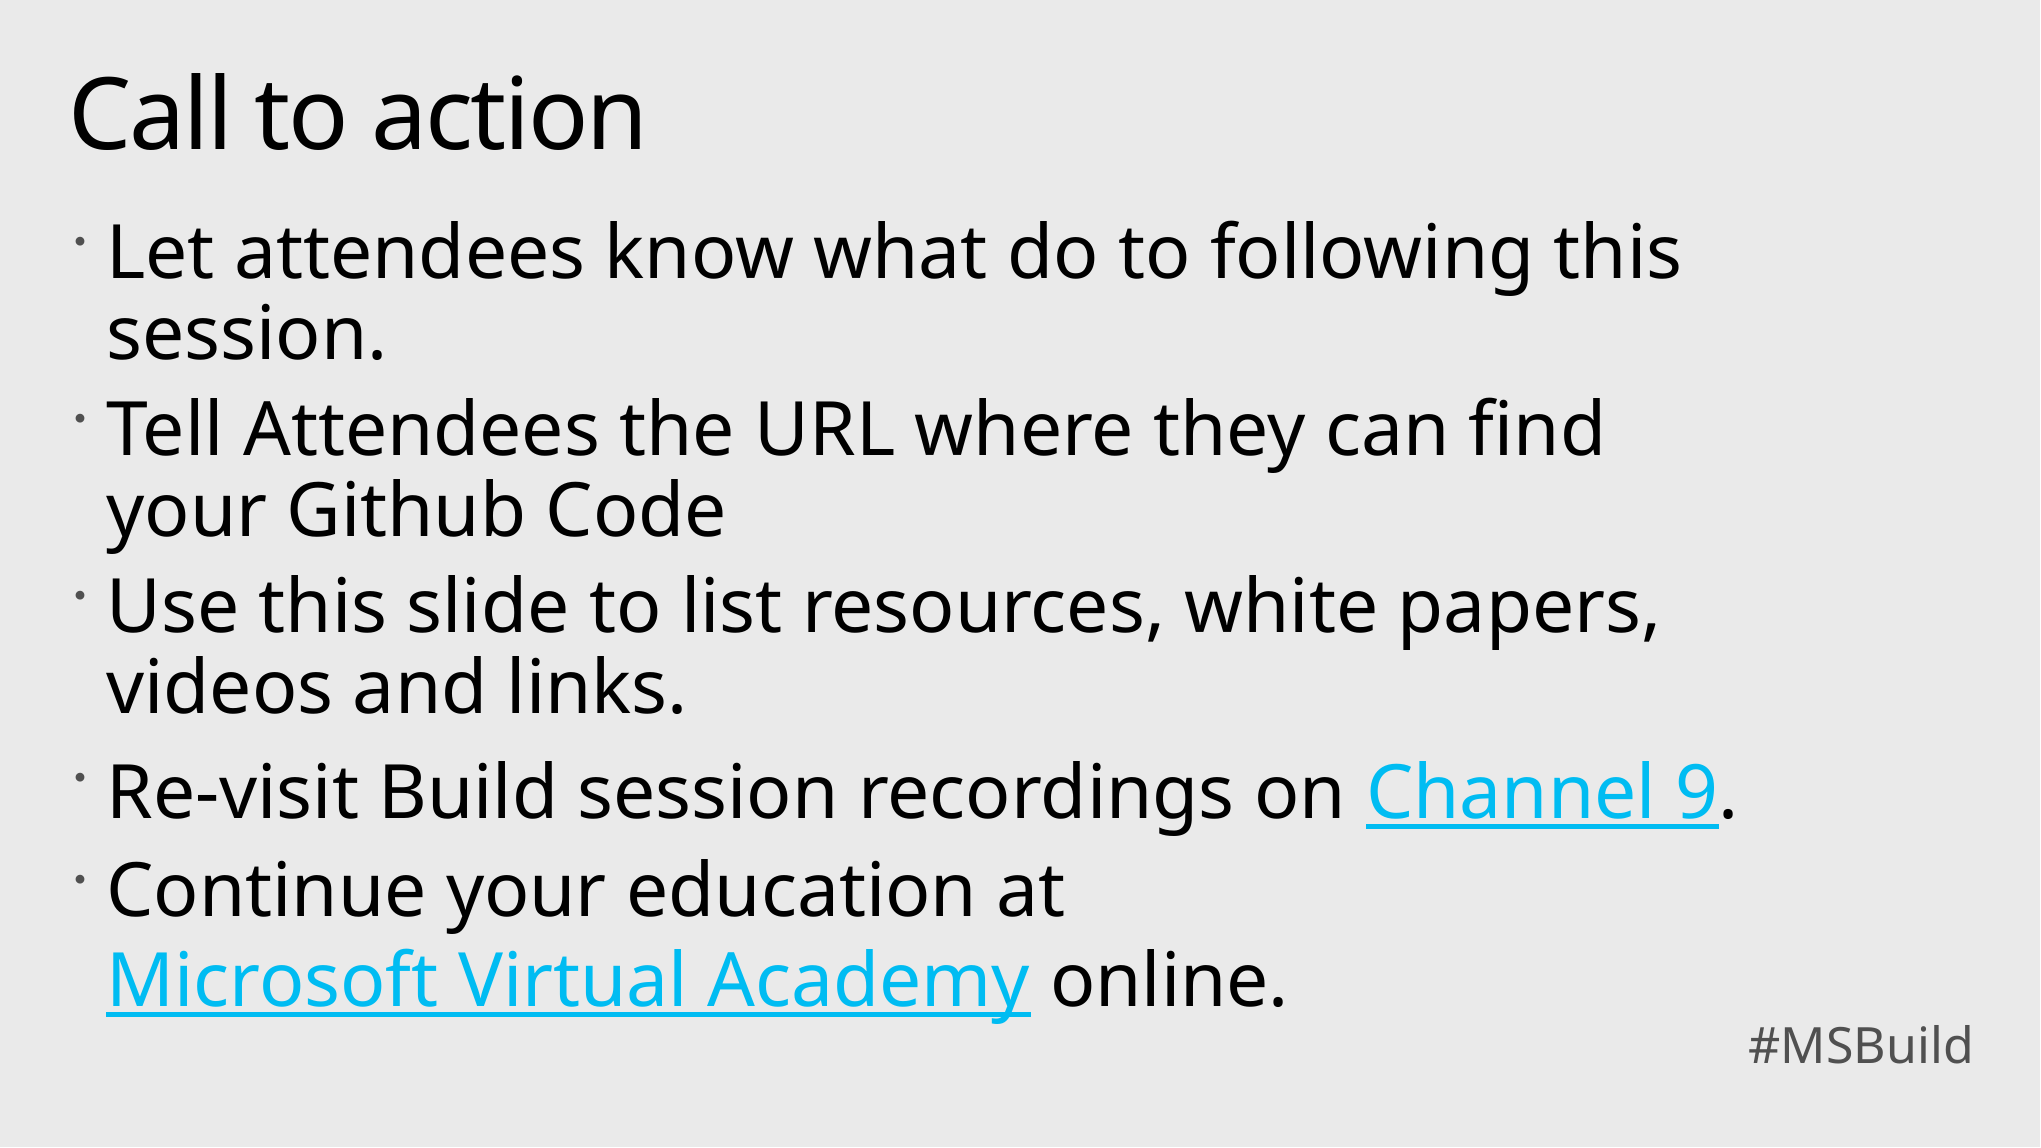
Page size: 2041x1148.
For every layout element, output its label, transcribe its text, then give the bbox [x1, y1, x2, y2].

text_box #MSBuild [1718, 989, 2004, 1098]
title Call to action [45, 48, 1996, 198]
list Let attendees know what do to following this session. Tell Attendees the URL where they can find your Github Code Use this slide to list resources, white papers, videos and links. Re-visit Build session recordings on Channel 9. Continue your education at Microsoft Virtual Academy online. [45, 198, 1996, 956]
